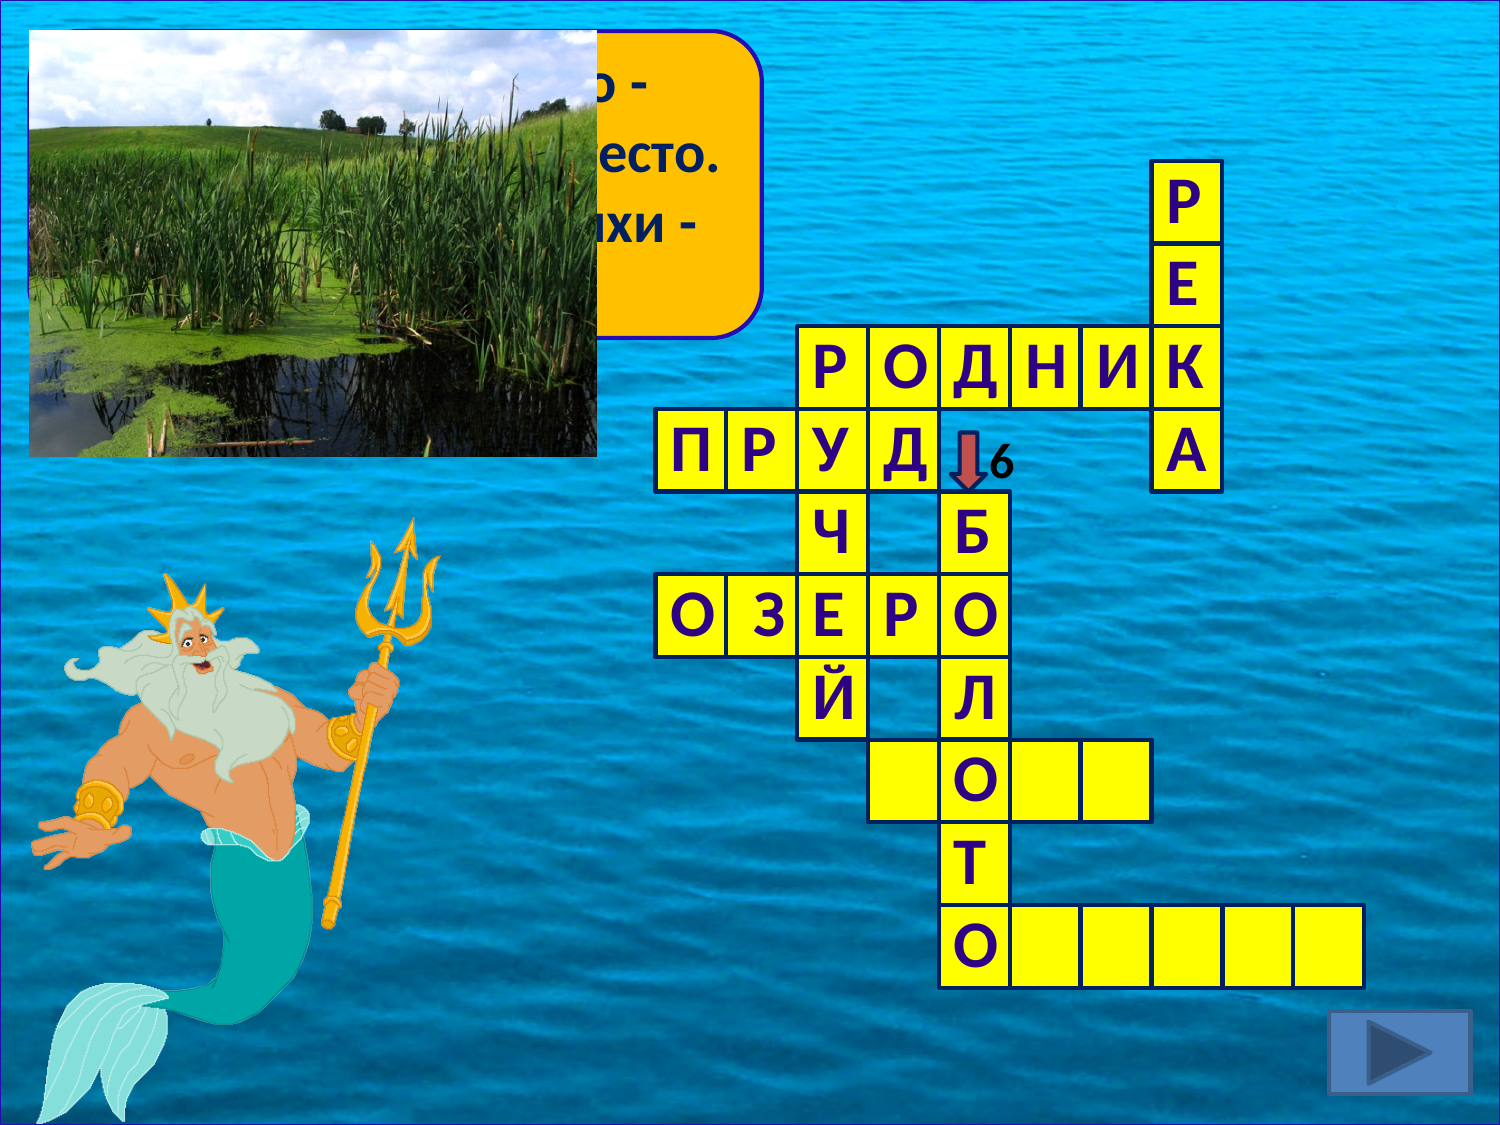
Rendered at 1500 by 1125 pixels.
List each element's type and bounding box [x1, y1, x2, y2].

picture [1328, 1010, 1472, 1095]
picture [992, 445, 1012, 477]
picture [32, 519, 439, 1125]
picture [654, 160, 1365, 989]
picture [28, 29, 763, 456]
